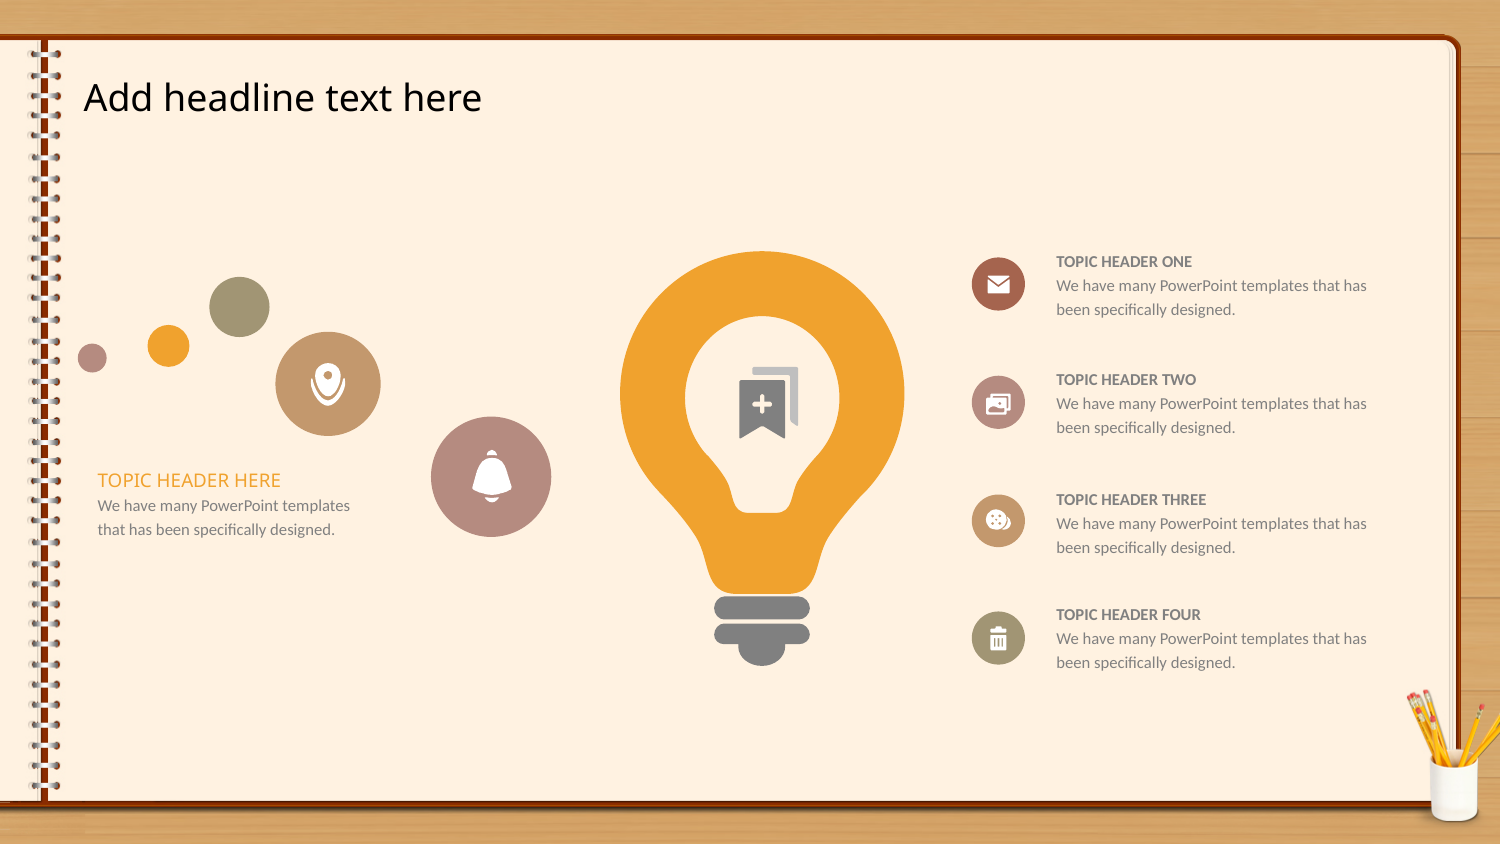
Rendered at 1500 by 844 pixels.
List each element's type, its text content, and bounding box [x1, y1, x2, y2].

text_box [990, 626, 1007, 651]
text_box TOPIC HEADER HERE We have many PowerPoint templates that has been specifically designed. [97, 463, 382, 539]
text_box [209, 276, 270, 338]
text_box TOPIC HEADER TWO We have many PowerPoint templates that has been specifically designed. [1056, 364, 1388, 437]
text_box TOPIC HEADER THREE We have many PowerPoint templates that has been specifically designed. [1056, 484, 1388, 557]
picture [0, 0, 1500, 844]
text_box [430, 416, 552, 537]
text_box [971, 494, 1025, 548]
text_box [987, 275, 1010, 294]
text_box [310, 362, 346, 406]
text_box [986, 393, 1011, 415]
text_box Add headline text here [83, 74, 604, 120]
text_box [971, 257, 1025, 311]
text_box [971, 611, 1025, 665]
text_box [147, 324, 190, 367]
text_box [77, 343, 107, 373]
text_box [619, 250, 905, 667]
text_box TOPIC HEADER FOUR We have many PowerPoint templates that has been specifically designed. [1056, 600, 1388, 673]
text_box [985, 509, 1012, 530]
text_box TOPIC HEADER ONE We have many PowerPoint templates that has been specifically designed. [1056, 247, 1388, 319]
text_box [275, 331, 381, 436]
text_box [971, 375, 1025, 429]
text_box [471, 449, 512, 503]
